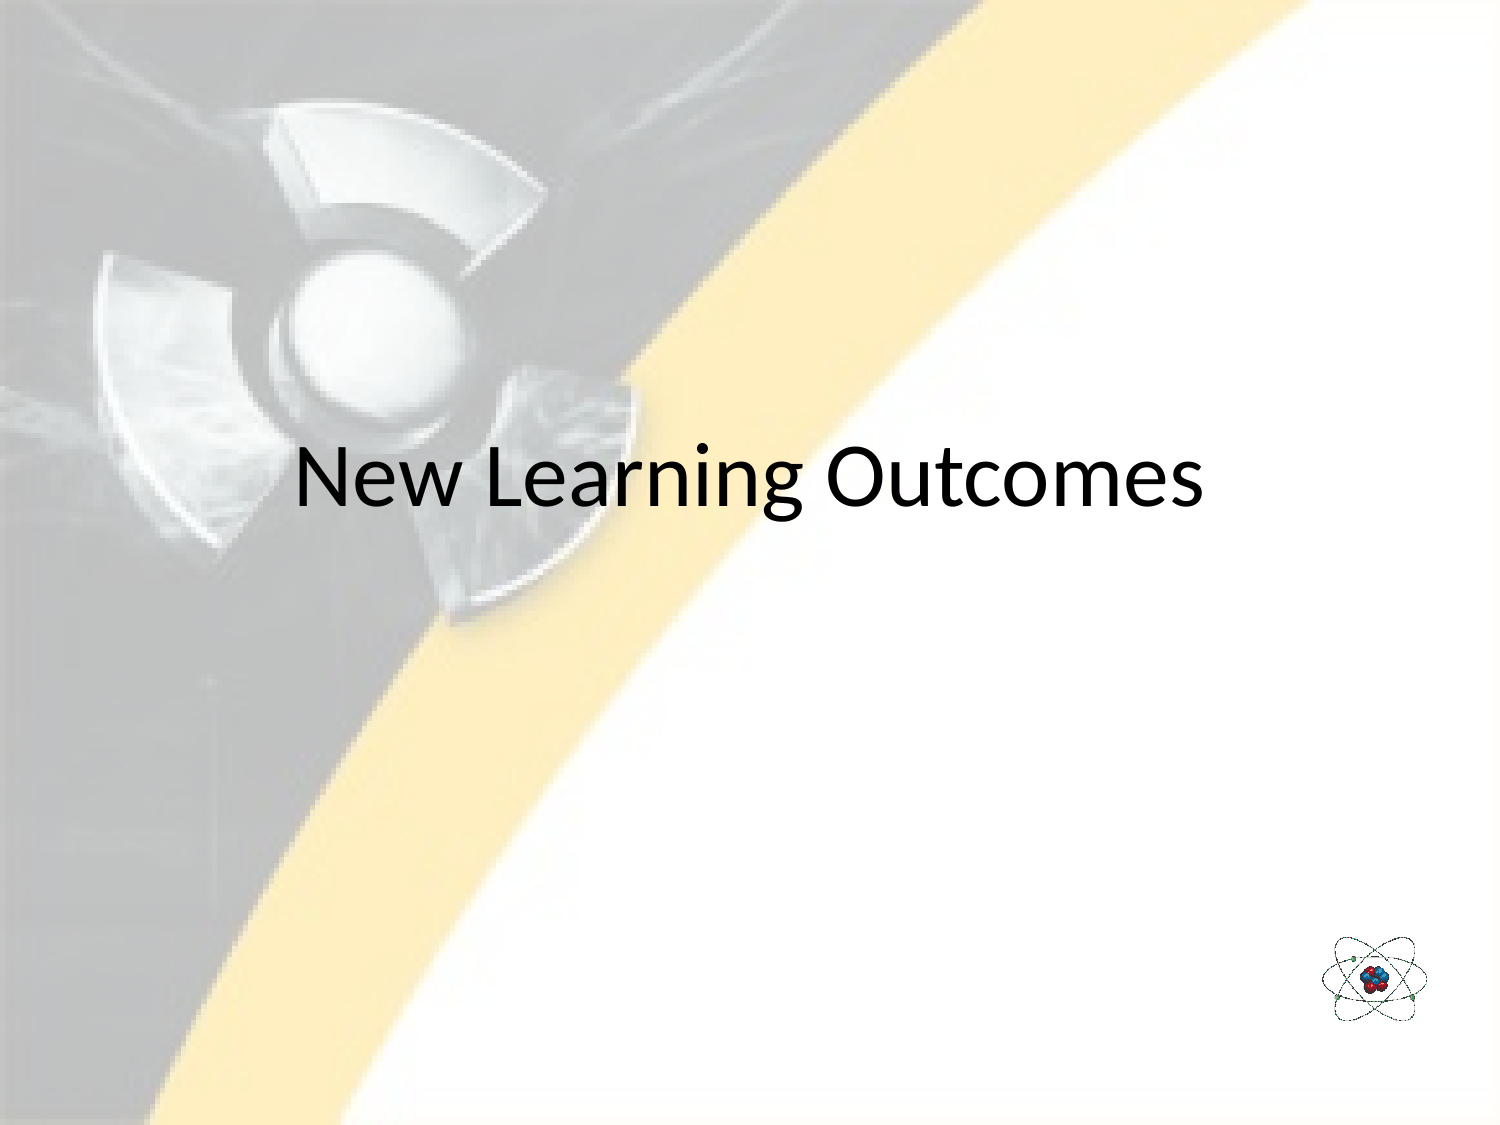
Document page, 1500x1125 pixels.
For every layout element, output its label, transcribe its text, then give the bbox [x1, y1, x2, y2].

picture [1322, 937, 1427, 1021]
title New Learning Outcomes [112, 349, 1388, 591]
